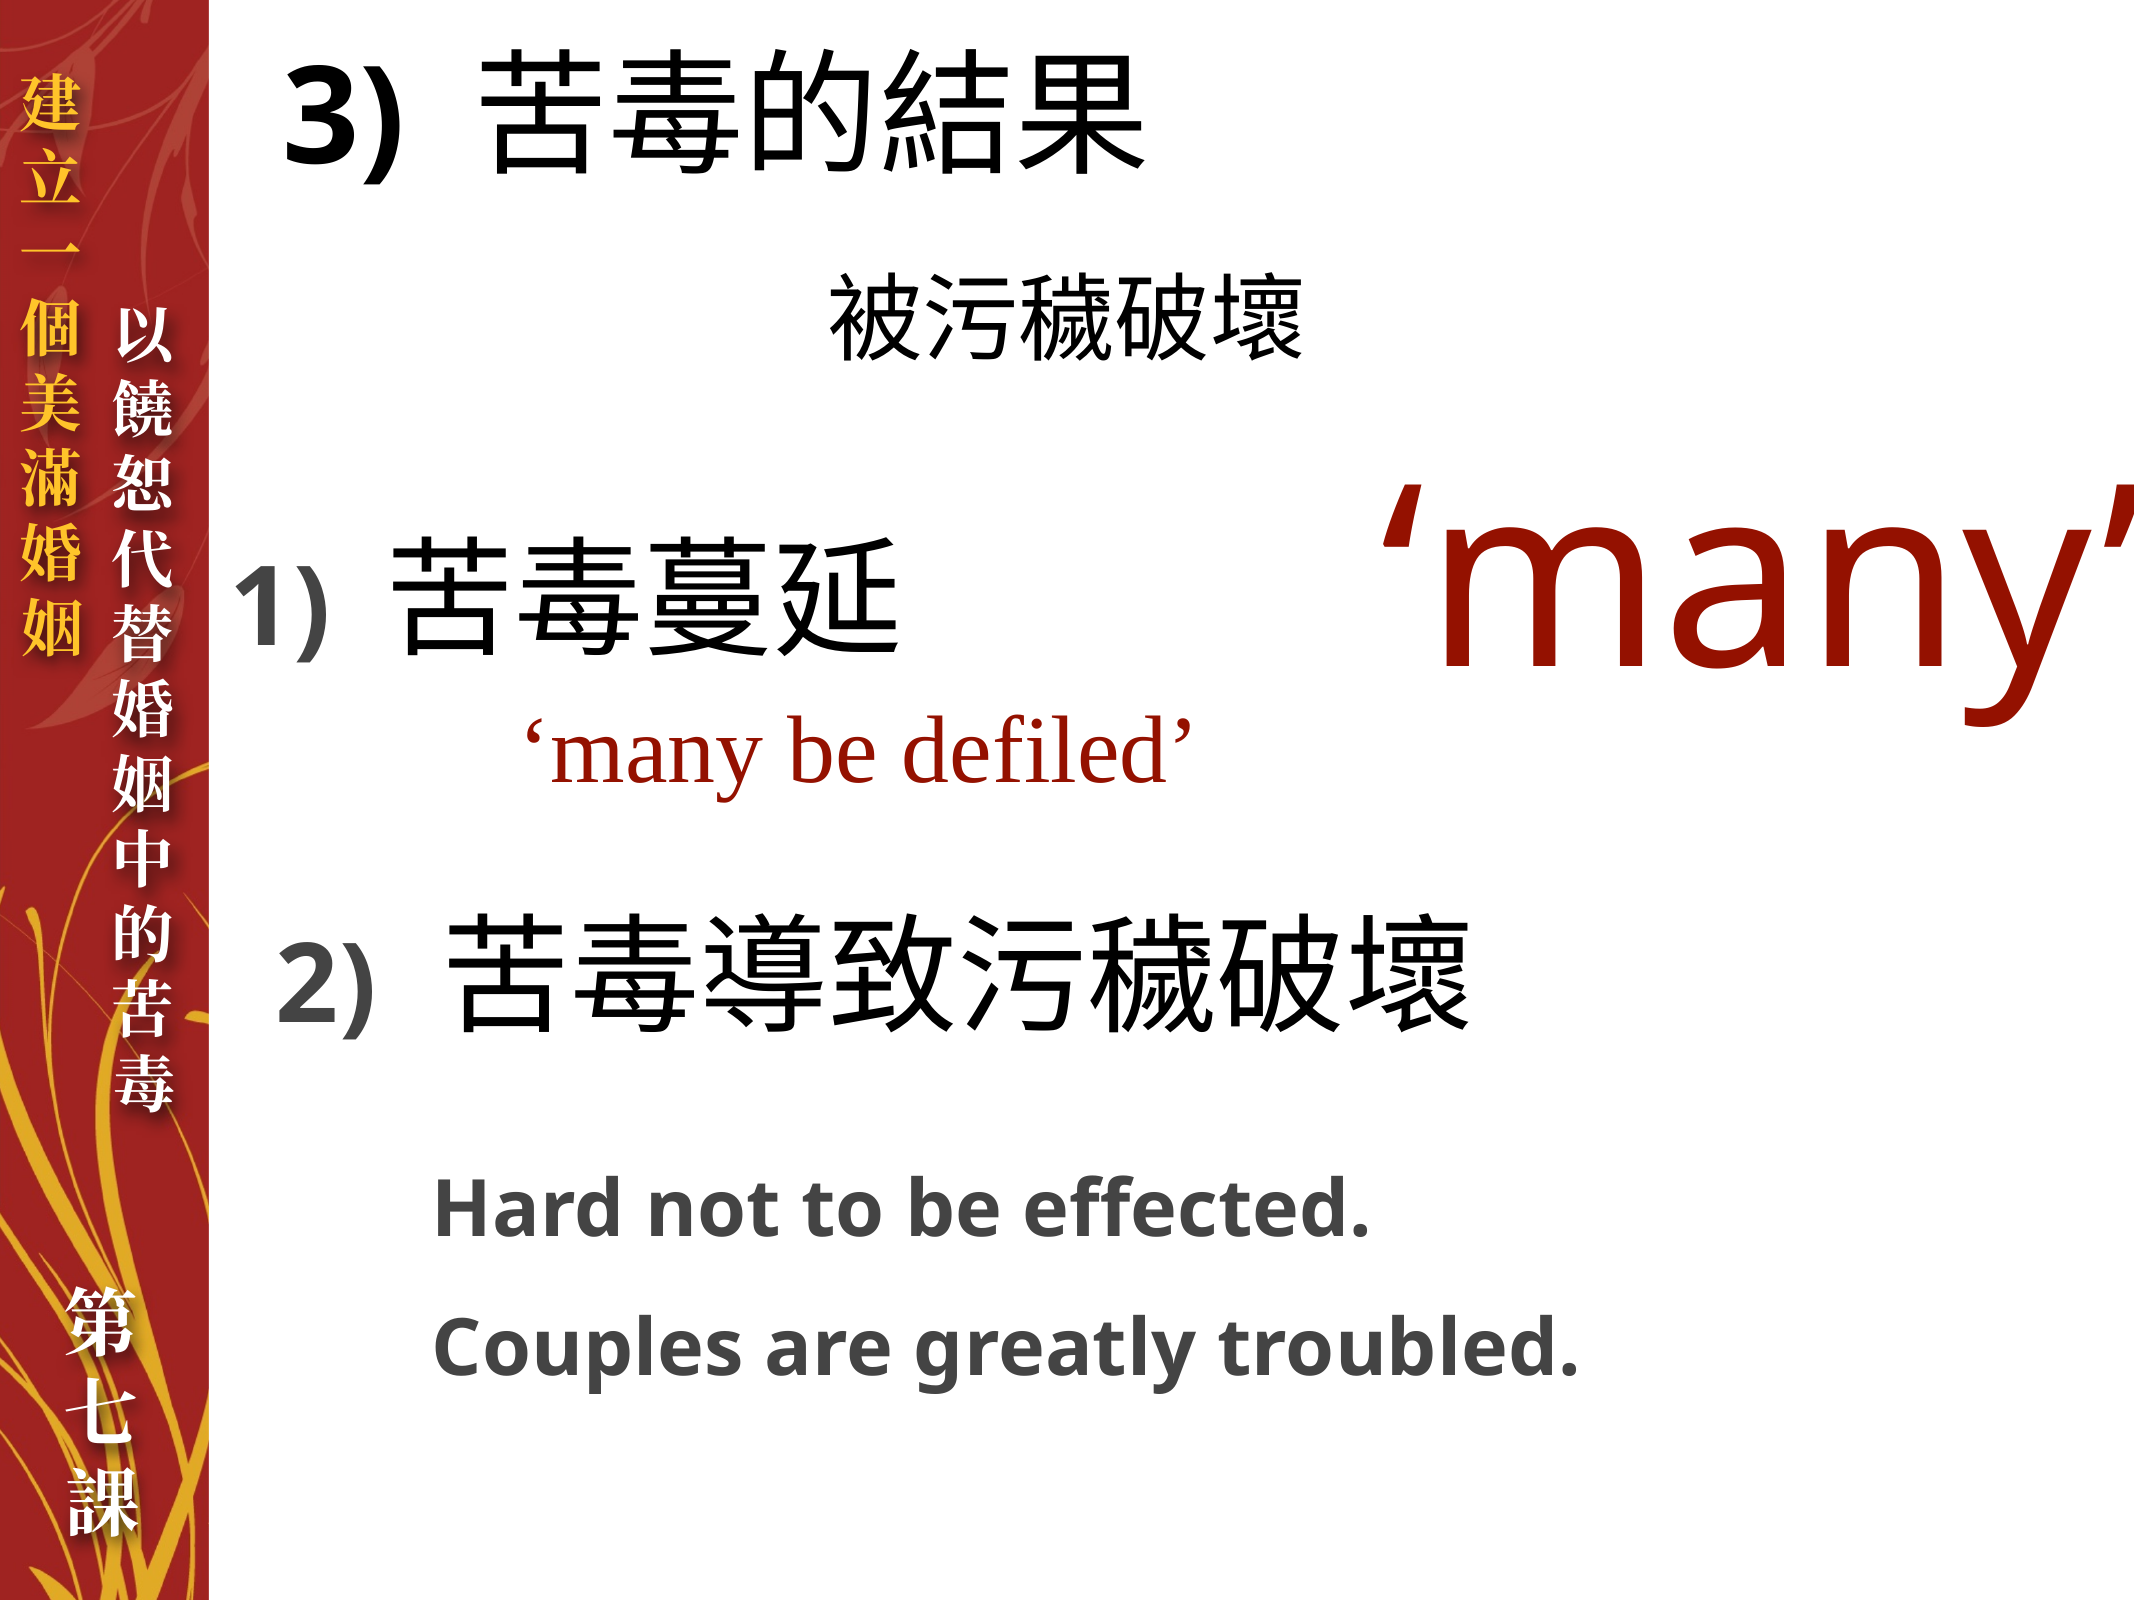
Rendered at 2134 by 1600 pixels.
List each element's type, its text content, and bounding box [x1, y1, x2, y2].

text_box Hard not to be effected. Couples are greatly troubled. [423, 1104, 1807, 1400]
text_box 被污穢破壞 [818, 249, 1315, 381]
picture [0, 0, 208, 1600]
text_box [235, 508, 1254, 803]
title 3) 苦毒的結果 [281, 0, 1950, 220]
text_box ‘many’ [1293, 405, 2134, 727]
text_box 2) 苦毒導致污穢破壞 [267, 885, 1484, 1057]
